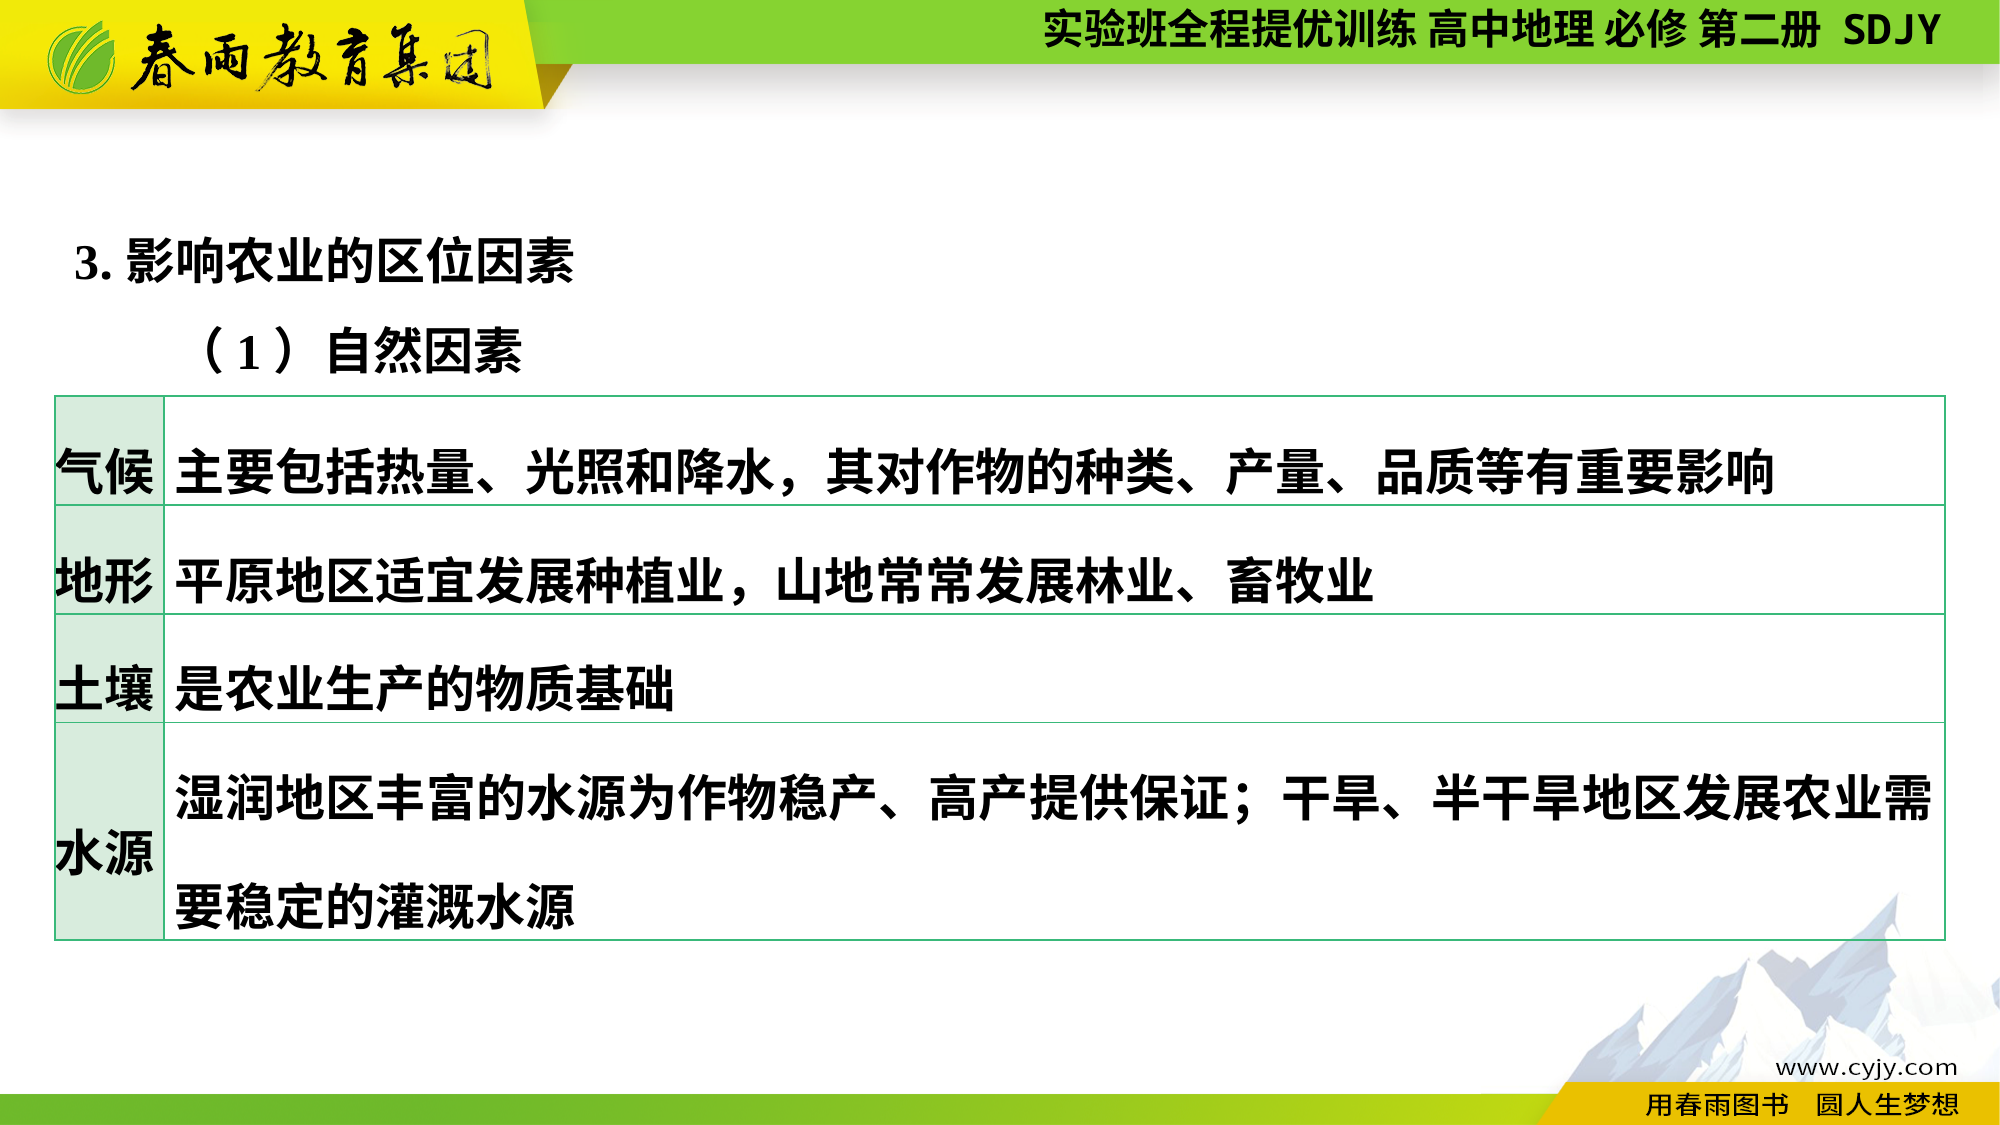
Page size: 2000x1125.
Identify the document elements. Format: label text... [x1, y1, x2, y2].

table_header 主要包括热量、光照和降水，其对作物的种类、产量、品质等有重要影响 [165, 397, 1944, 504]
table_cell 平原地区适宜发展种植业，山地常常发展林业、畜牧业 [165, 506, 1944, 613]
table_cell 水源 [56, 723, 163, 939]
list 3.影响农业的区位因素 （1）自然因素 [59, 192, 1944, 378]
picture [0, 0, 2000, 1125]
table_header 气候 [56, 397, 163, 504]
table_cell 是农业生产的物质基础 [165, 615, 1944, 722]
table_cell 土壤 [56, 615, 163, 722]
table_cell 地形 [56, 506, 163, 613]
table_cell 湿润地区丰富的水源为作物稳产、高产提供保证；干旱、半干旱地区发展农业需要稳定的灌溉水源 [165, 723, 1944, 939]
